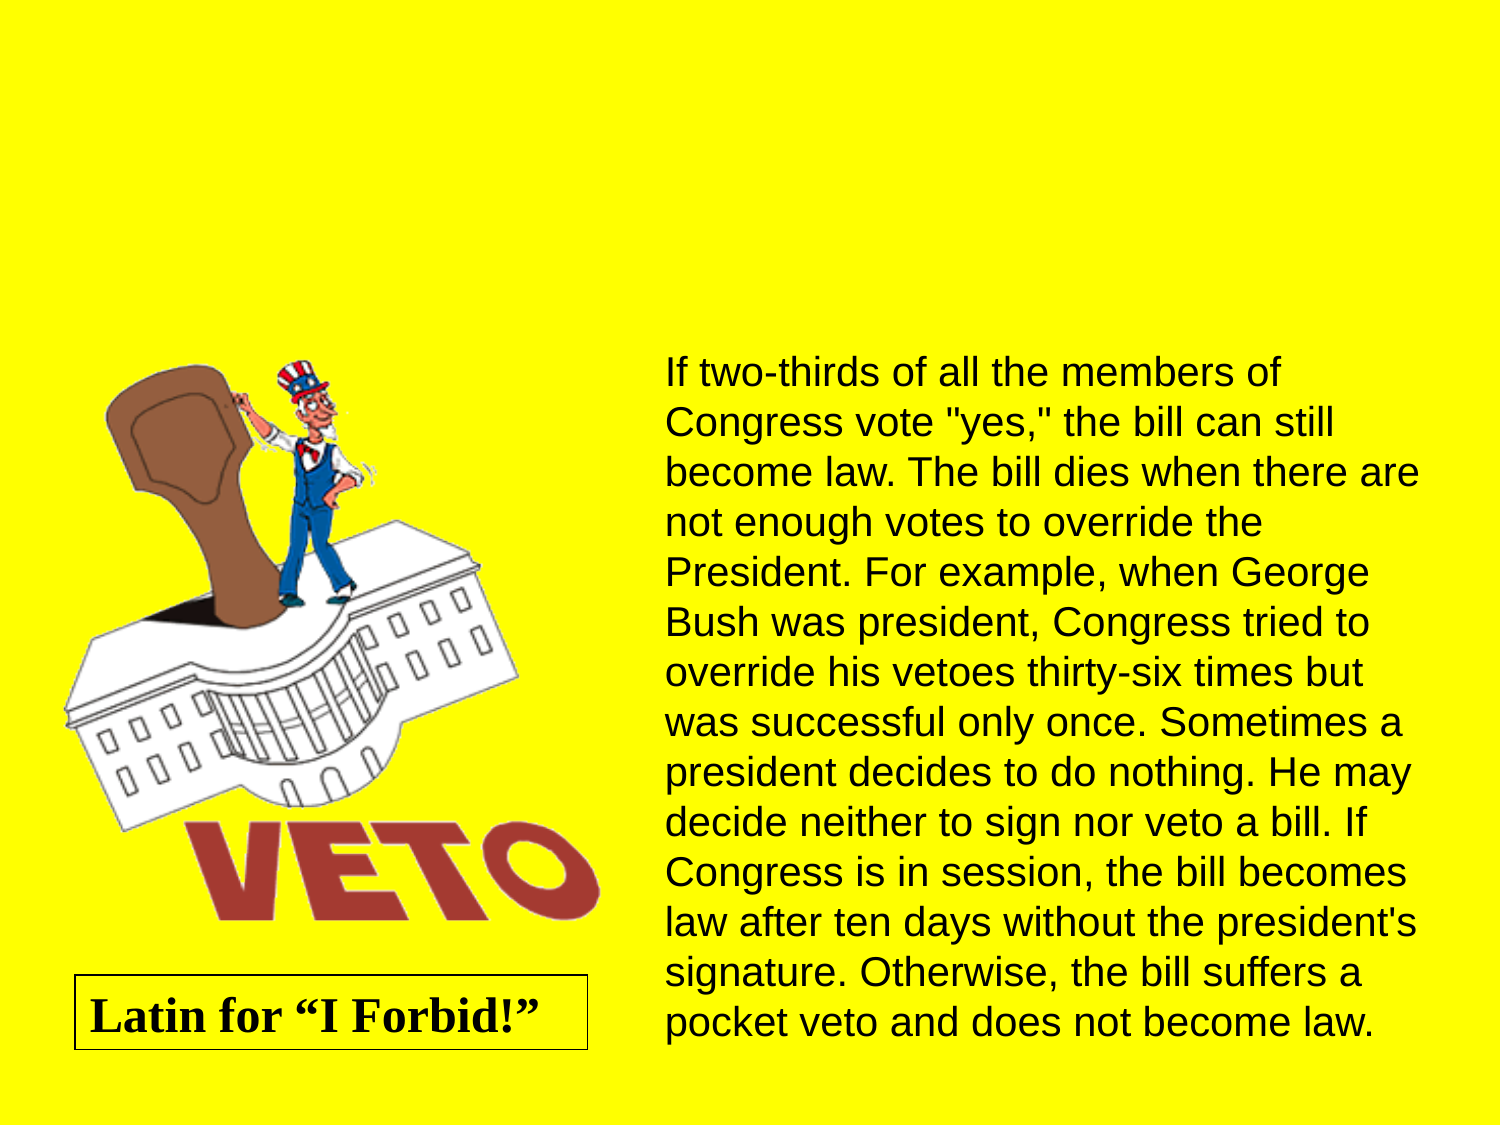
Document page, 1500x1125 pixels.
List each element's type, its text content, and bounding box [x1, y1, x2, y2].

picture [0, 349, 651, 926]
text_box If two-thirds of all the members of Congress vote "yes," the bill can still become law. The bill dies when there are not enough votes to override the President. For example, when George Bush was president, Congress tried to override his vetoes thirty-six times but was successful only once. Sometimes a president decides to do nothing. He may decide neither to sign nor veto a bill. If Congress is in session, the bill becomes law after ten days without the president's signature. Otherwise, the bill suffers a pocket veto and does not become law. [650, 337, 1450, 1053]
text_box Latin for “I Forbid!” [74, 974, 588, 1050]
